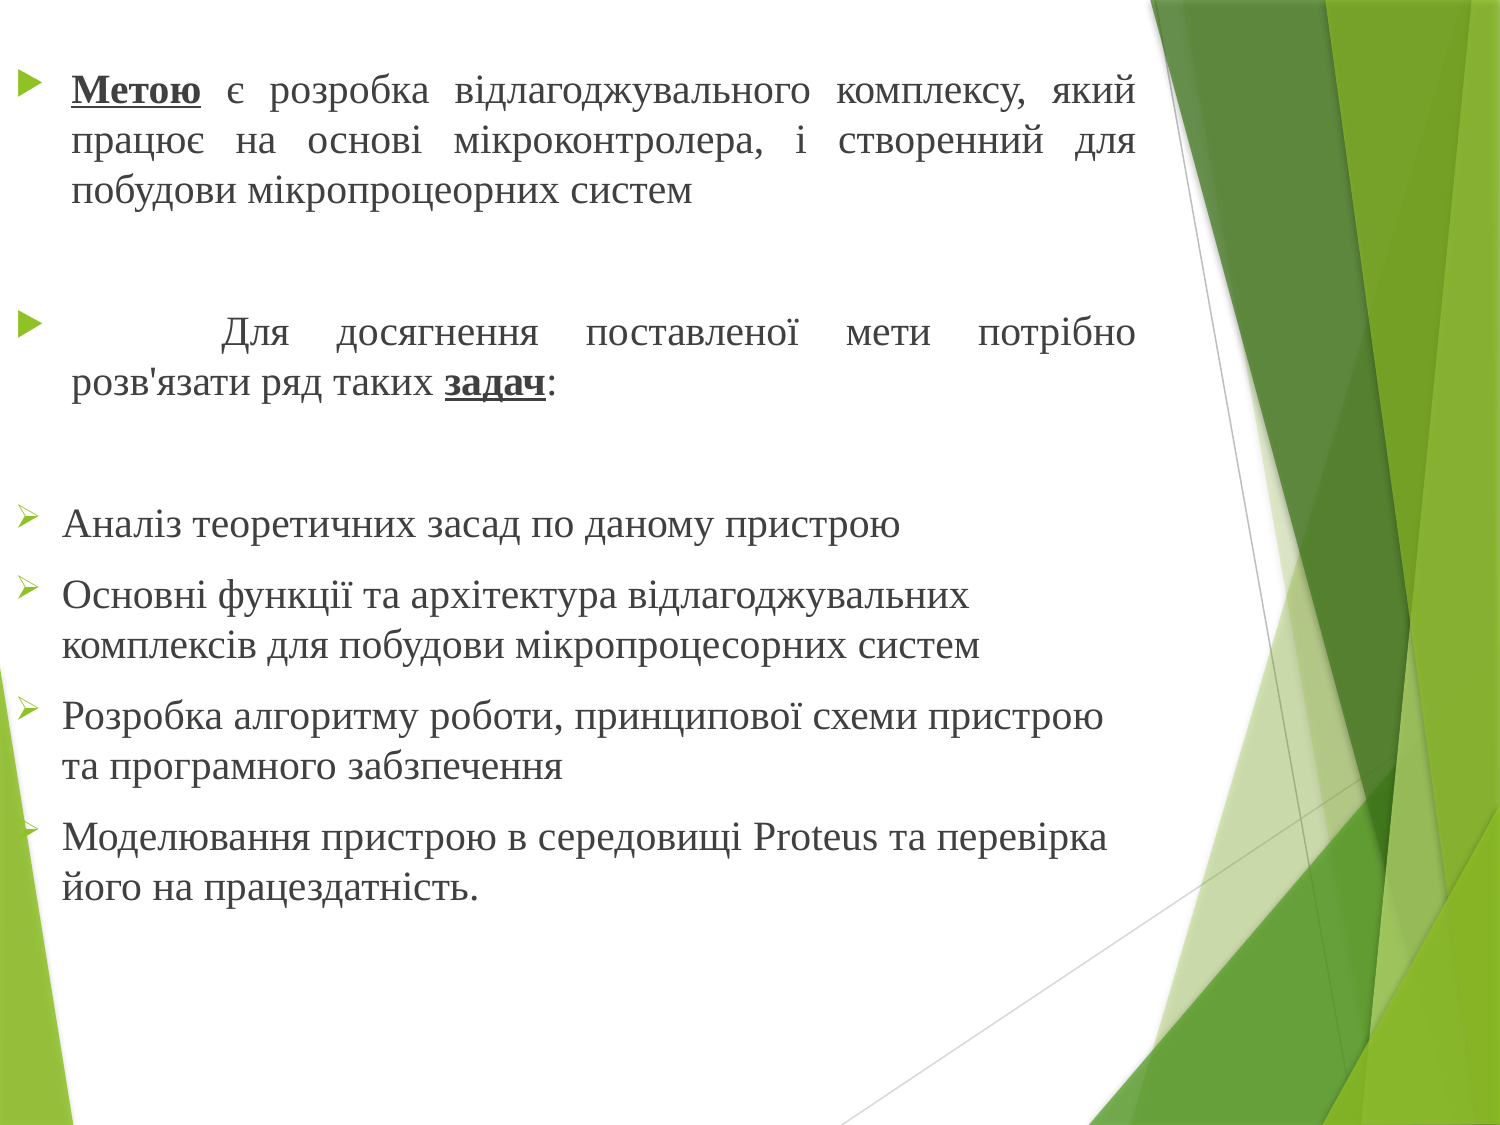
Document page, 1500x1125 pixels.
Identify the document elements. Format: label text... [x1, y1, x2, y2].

list Метою є розробка відлагоджувального комплексу, який працює на основі мікроконтролера, і створенний для побудови мікропроцеорних систем Для досягнення поставленої мети потрібно розв'язати ряд таких задач: Аналіз теоретичних засад по даному пристрою Основні функції та архітектура відлагоджувальних комплексів для побудови мікропроцесорних систем Розробка алгоритму роботи, принципової схеми пристрою та програмного забзпечення Моделювання пристрою в середовищі Proteus та перевірка його на працездатність. [0, 54, 1152, 1021]
